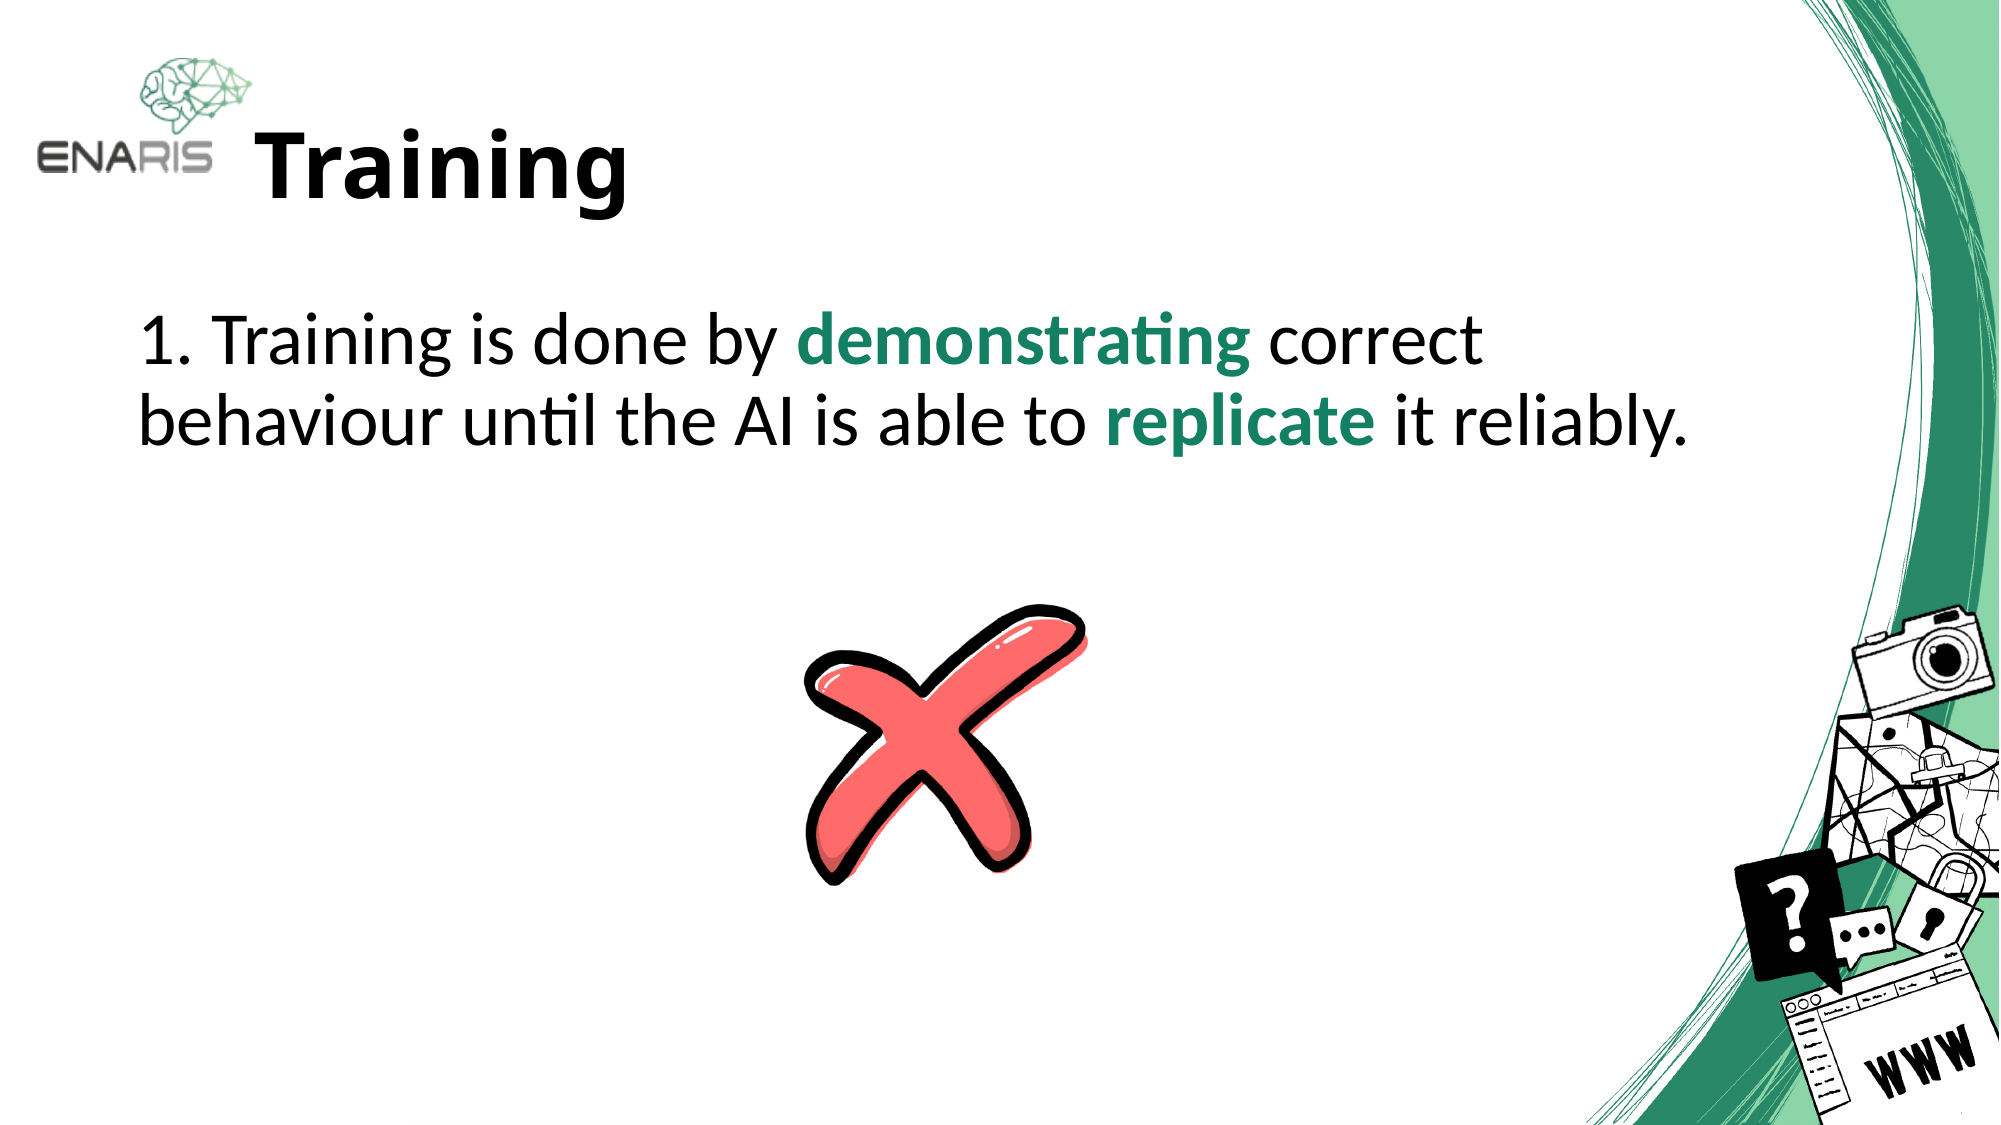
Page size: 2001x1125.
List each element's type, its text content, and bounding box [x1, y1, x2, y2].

title Training [253, 59, 1863, 278]
picture [408, 0, 1999, 1125]
list 1. Training is done by demonstrating correct behaviour until the AI is able to replicate it reliably. [137, 299, 1728, 1014]
picture [738, 562, 1127, 942]
picture [37, 58, 254, 173]
